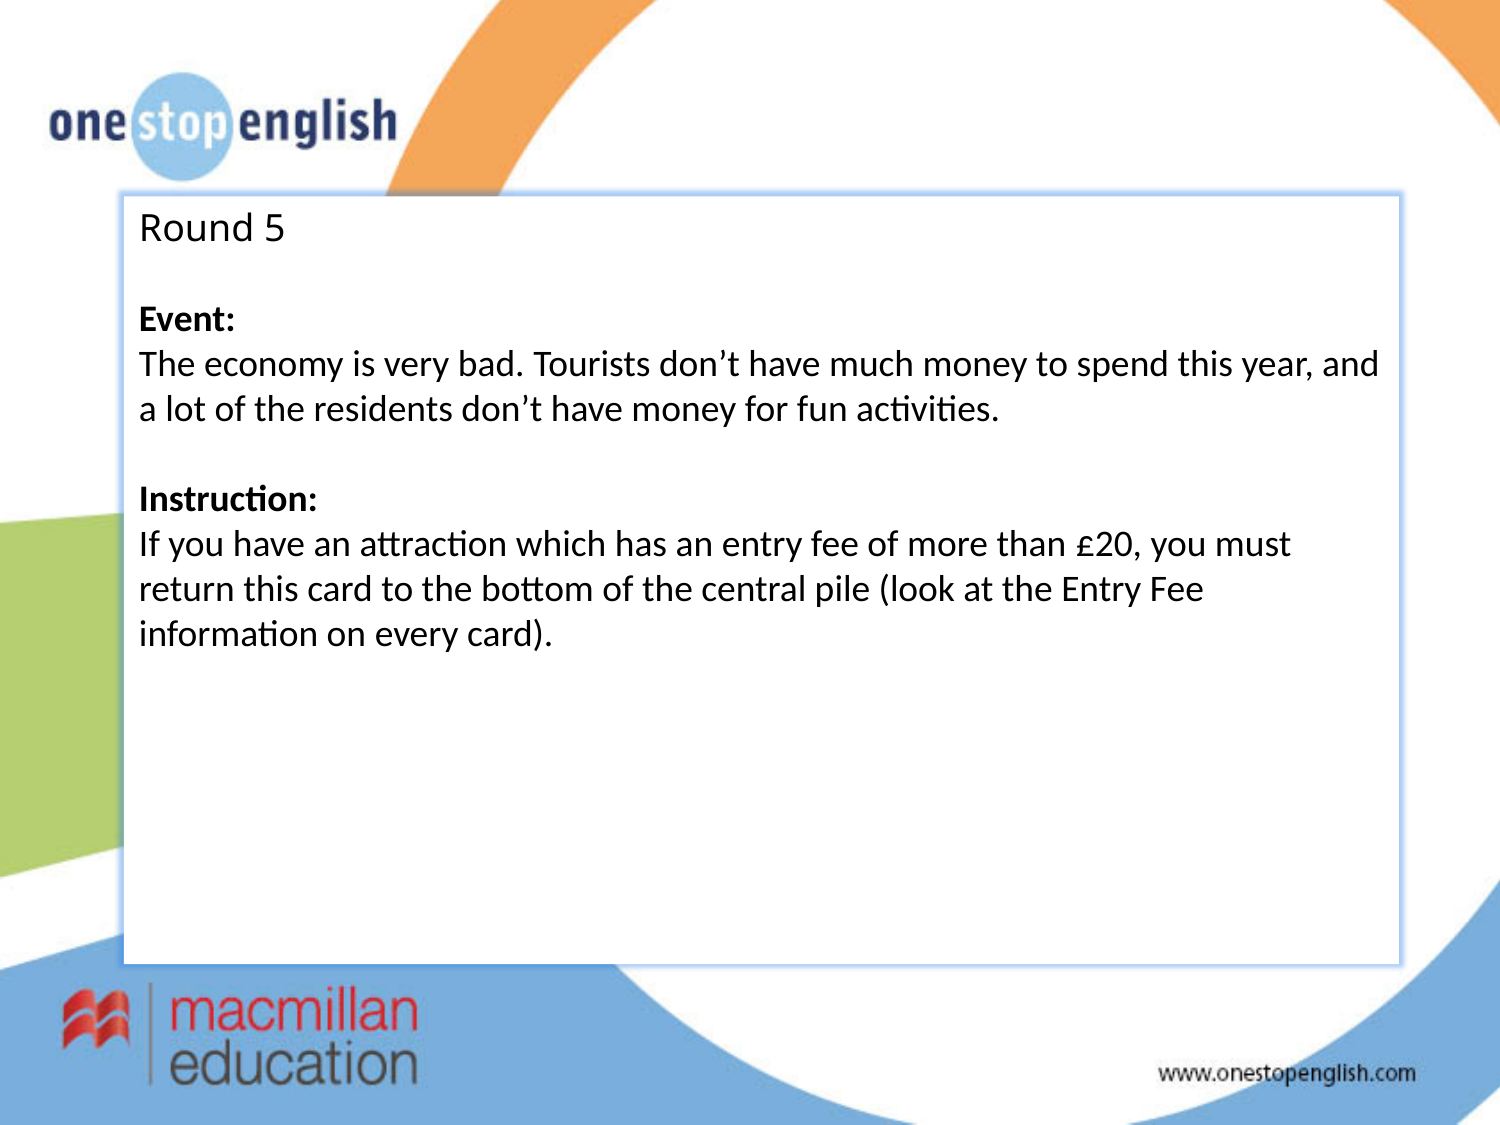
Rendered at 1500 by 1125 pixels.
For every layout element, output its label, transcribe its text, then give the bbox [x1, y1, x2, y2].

text_box Round 5 Event: The economy is very bad. Tourists don’t have much money to spend this year, and a lot of the residents don’t have money for fun activities. Instruction: If you have an attraction which has an entry fee of more than £20, you must return this card to the bottom of the central pile (look at the Entry Fee information on every card). [123, 196, 1399, 965]
picture [0, 0, 1500, 1125]
